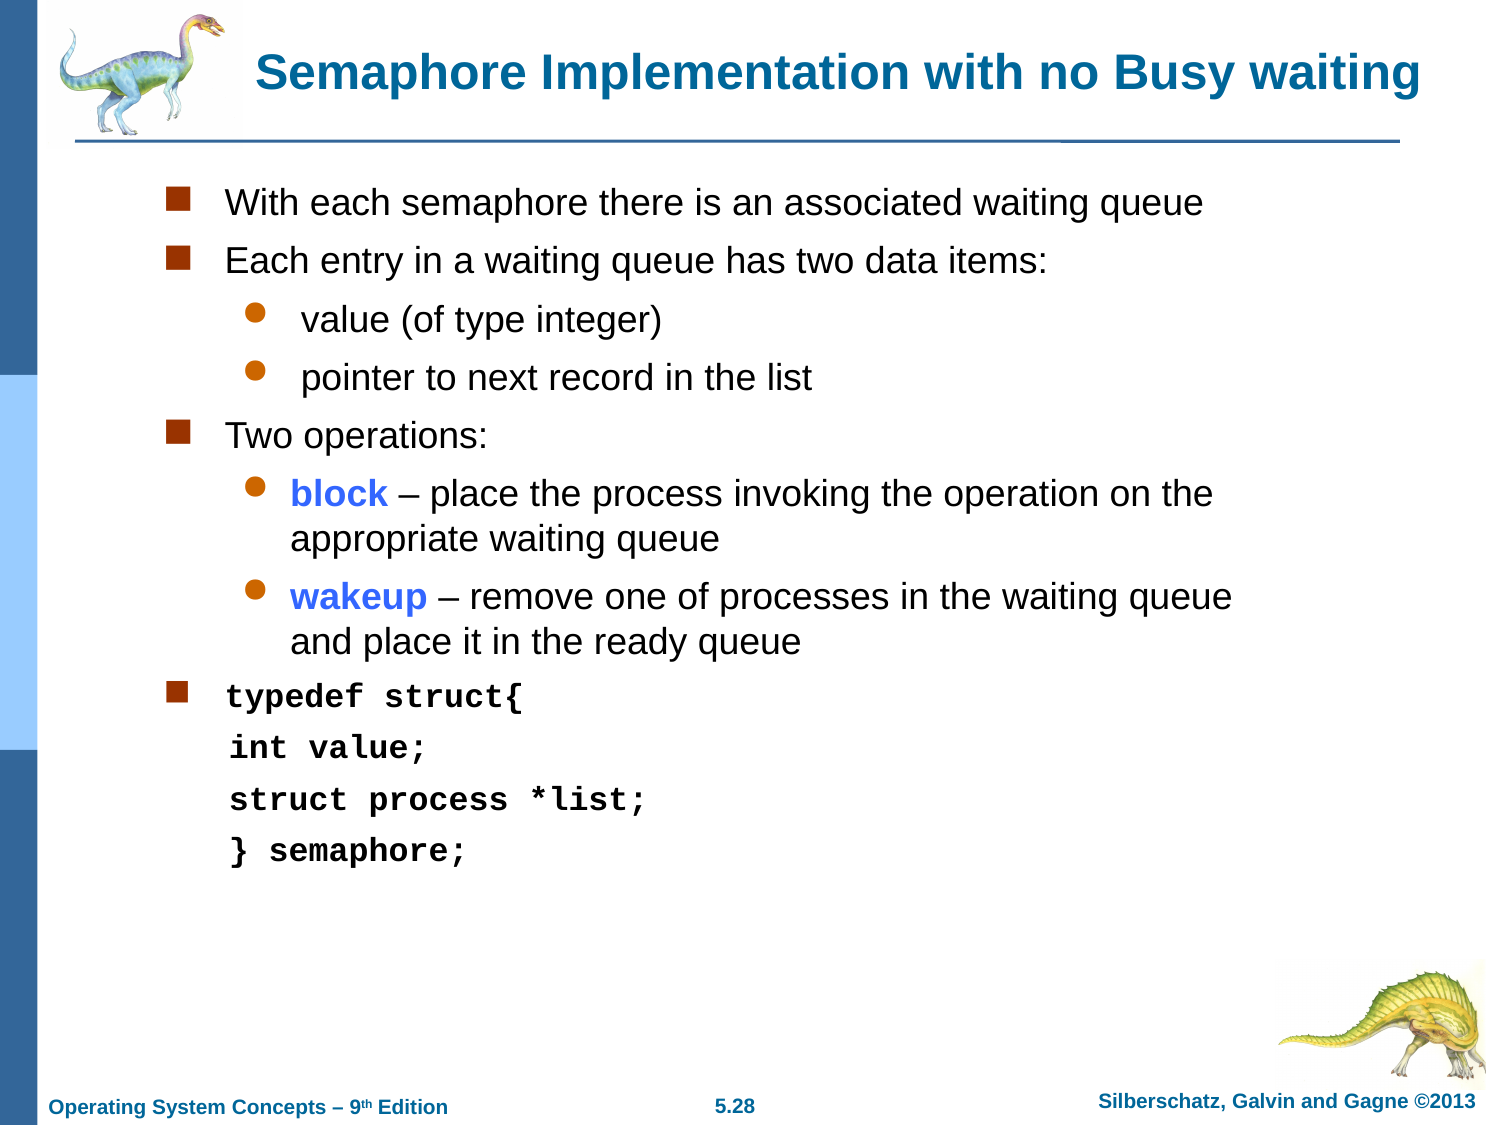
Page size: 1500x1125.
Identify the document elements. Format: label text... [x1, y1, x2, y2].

list With each semaphore there is an associated waiting queue Each entry in a waiting queue has two data items: value (of type integer) pointer to next record in the list Two operations: block – place the process invoking the operation on the appropriate waiting queue wakeup – remove one of processes in the waiting queue and place it in the ready queue typedef struct{ int value; struct process *list; } semaphore; [153, 170, 1296, 942]
title Semaphore Implementation with no Busy waiting [151, 7, 1500, 108]
picture [1275, 959, 1486, 1090]
picture [46, 0, 243, 149]
